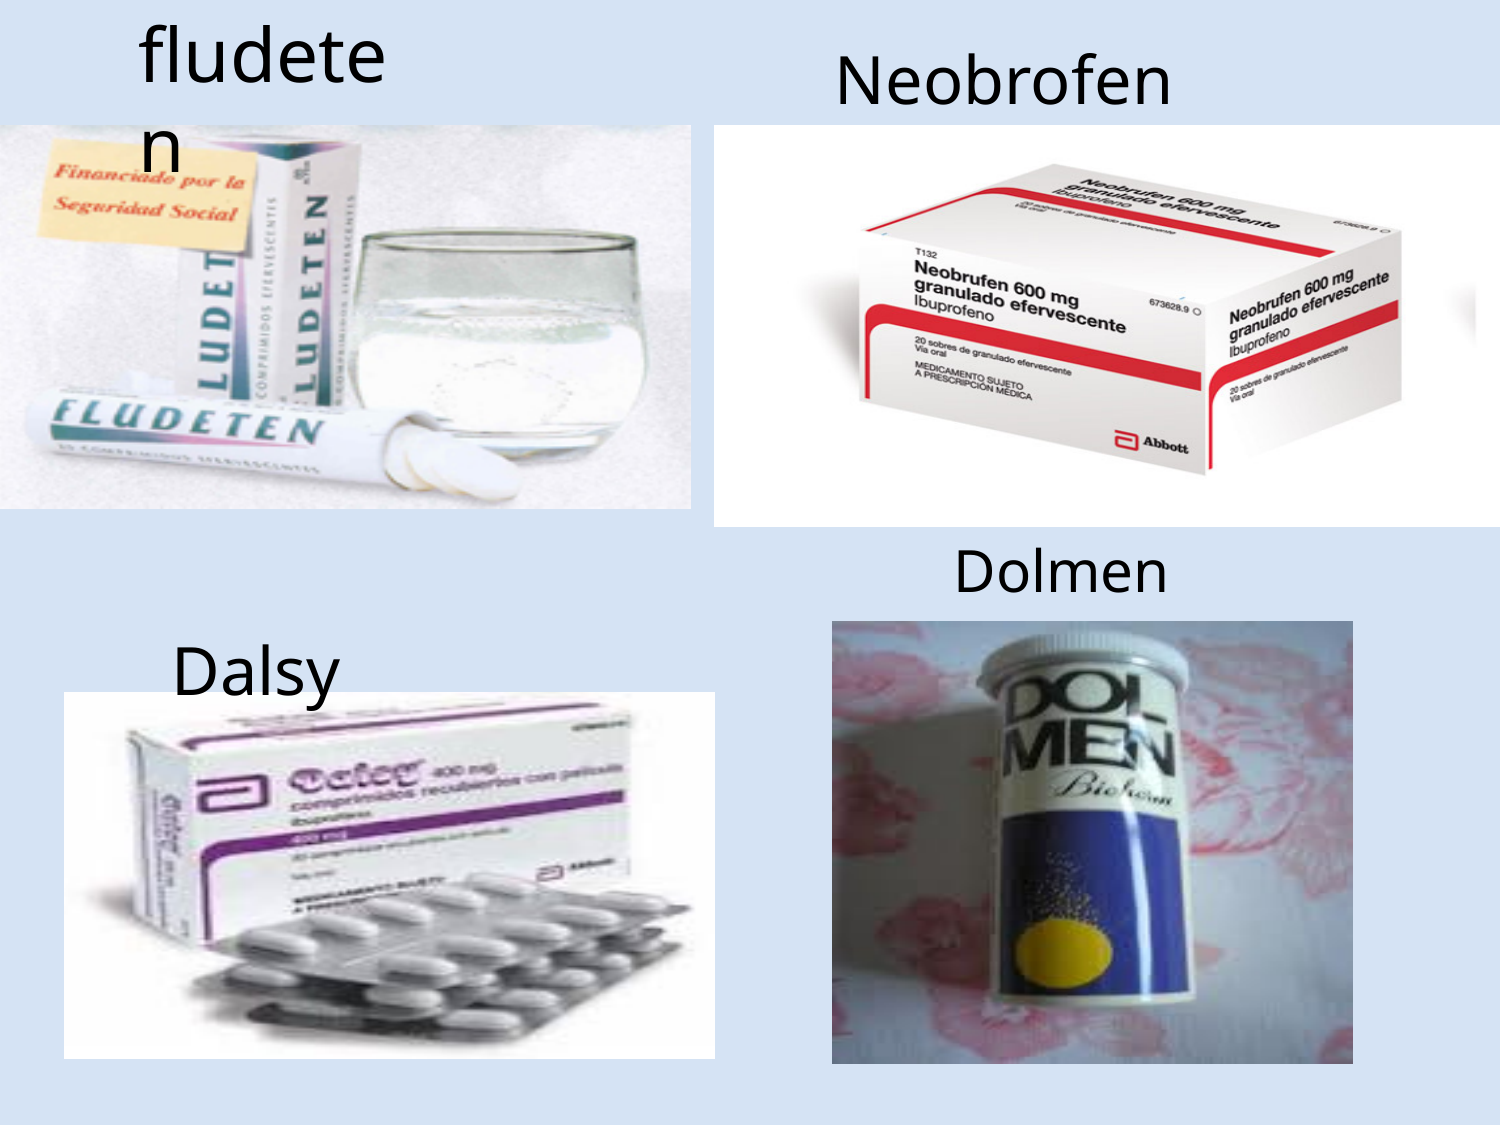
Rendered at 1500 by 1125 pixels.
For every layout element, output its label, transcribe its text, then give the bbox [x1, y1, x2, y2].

text_box Dalsy [156, 621, 356, 690]
picture [832, 621, 1353, 1064]
text_box fludeten [123, 0, 408, 123]
text_box Neobrofen [820, 30, 1189, 123]
picture [0, 125, 692, 509]
picture [64, 692, 715, 1059]
picture [714, 125, 1500, 528]
text_box Dolmen [938, 537, 1223, 612]
